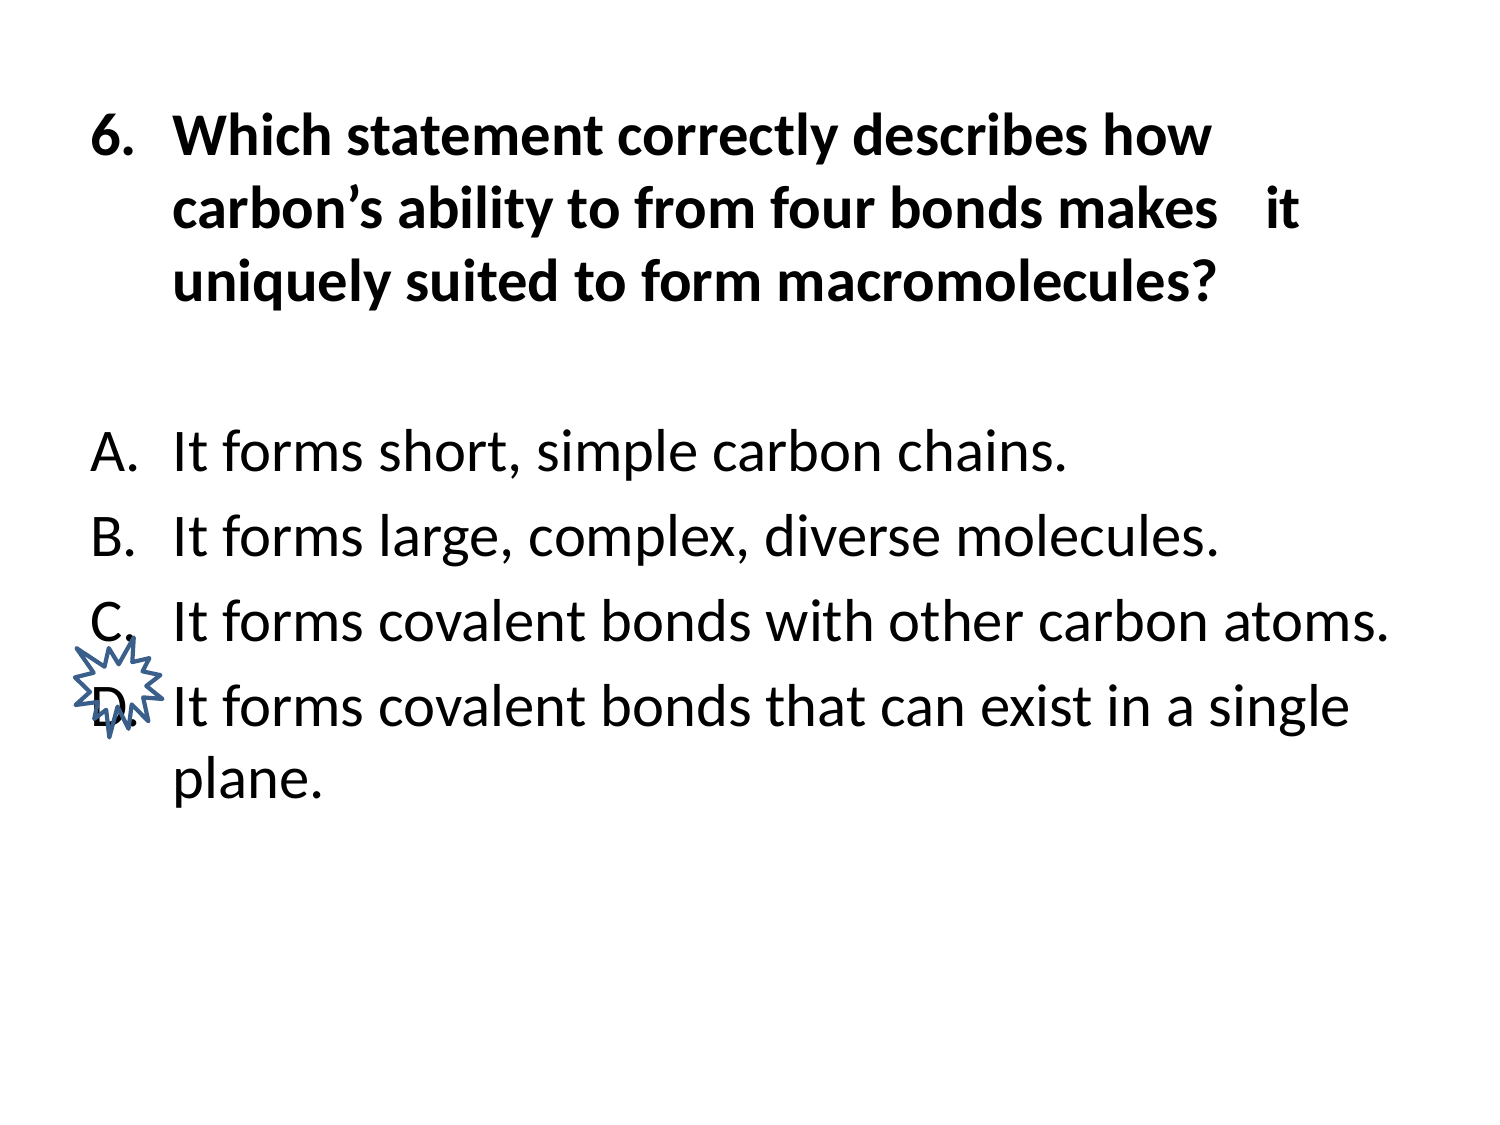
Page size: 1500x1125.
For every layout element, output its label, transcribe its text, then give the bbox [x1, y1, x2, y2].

list Which statement correctly describes how carbon’s ability to from four bonds makes it uniquely suited to form macromolecules? It forms short, simple carbon chains. It forms large, complex, diverse molecules. It forms covalent bonds with other carbon atoms. It forms covalent bonds that can exist in a single plane. [75, 87, 1425, 830]
text_box [72, 635, 165, 740]
